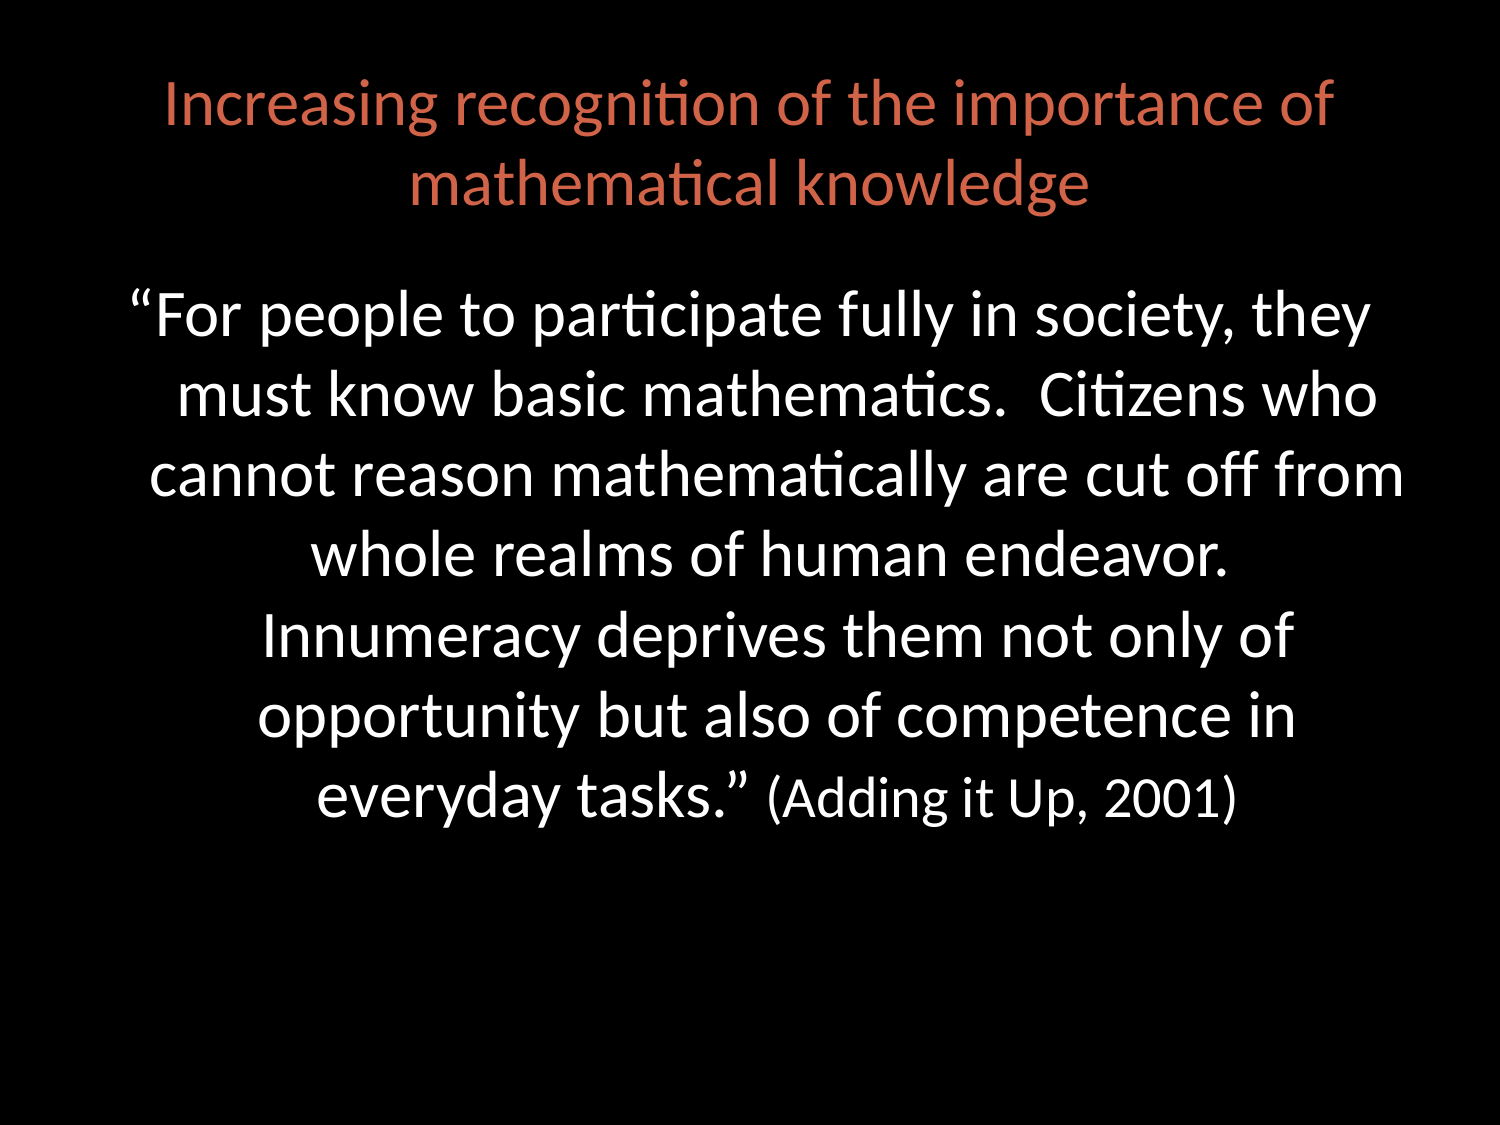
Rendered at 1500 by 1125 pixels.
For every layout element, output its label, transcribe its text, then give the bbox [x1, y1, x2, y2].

list “For people to participate fully in society, they must know basic mathematics. Citizens who cannot reason mathematically are cut off from whole realms of human endeavor. Innumeracy deprives them not only of opportunity but also of competence in everyday tasks.” (Adding it Up, 2001) [75, 262, 1425, 1005]
title Increasing recognition of the importance of mathematical knowledge [75, 45, 1425, 233]
